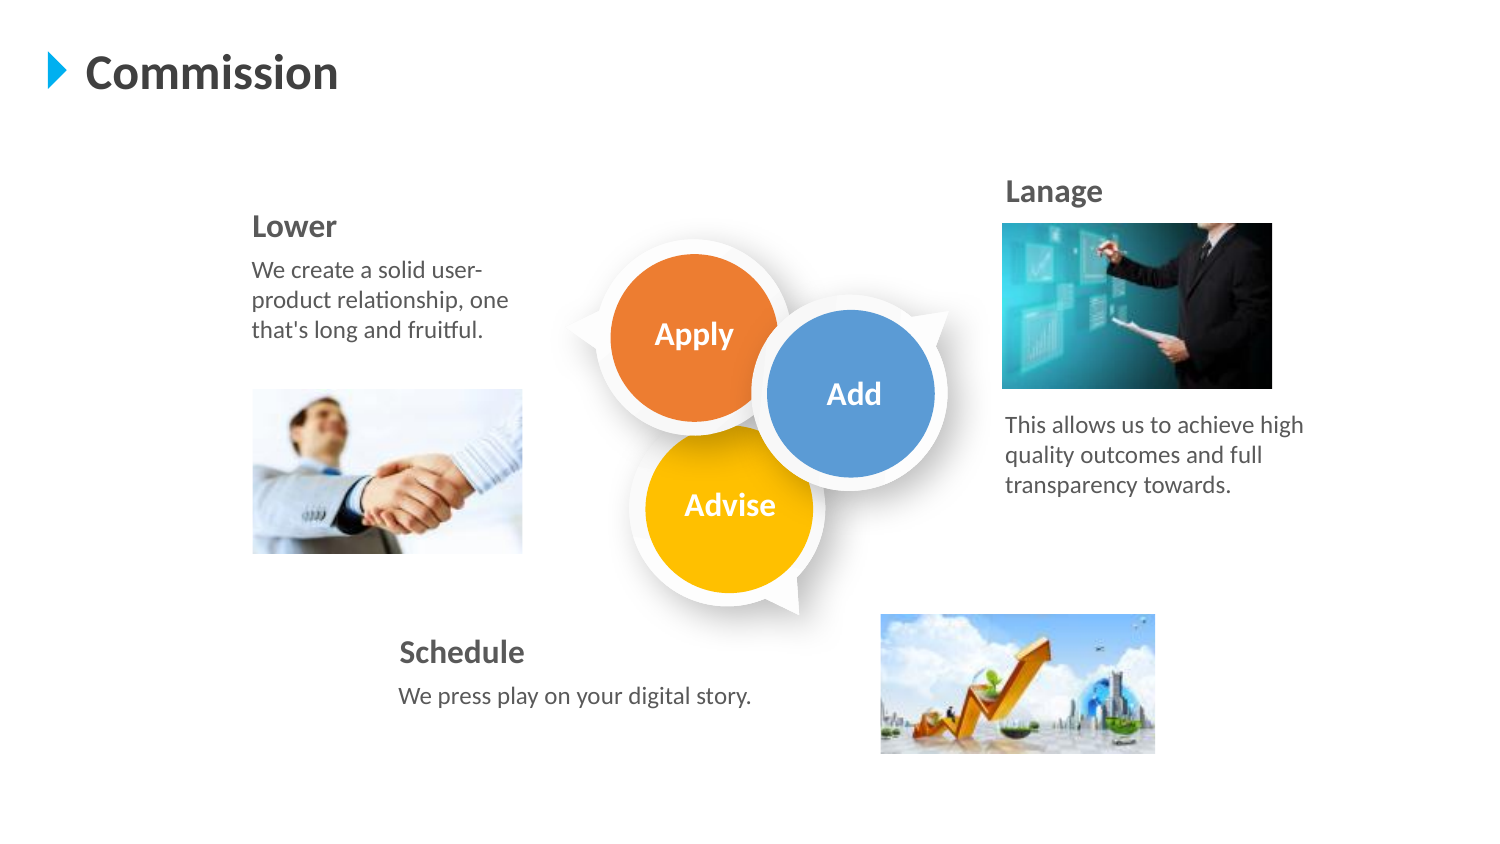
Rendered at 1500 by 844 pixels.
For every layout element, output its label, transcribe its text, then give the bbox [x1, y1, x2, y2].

text_box Schedule [384, 622, 540, 672]
text_box Advise [670, 469, 790, 538]
text_box [252, 389, 523, 554]
text_box Add [795, 357, 914, 426]
text_box [1002, 223, 1273, 389]
text_box [565, 239, 789, 436]
text_box Apply [635, 297, 754, 367]
text_box [751, 294, 949, 491]
text_box Lower [237, 196, 353, 246]
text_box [48, 32, 359, 108]
text_box [609, 253, 778, 423]
text_box Lanage [991, 161, 1119, 217]
text_box [644, 460, 815, 595]
text_box [629, 453, 825, 616]
text_box This allows us to achieve high quality outcomes and full transparency towards. [990, 401, 1327, 507]
text_box [880, 614, 1156, 754]
text_box [766, 308, 936, 479]
text_box We create a solid user-product relationship, one that's long and fruitful. [236, 246, 558, 351]
text_box We press play on your digital story. [383, 672, 870, 718]
